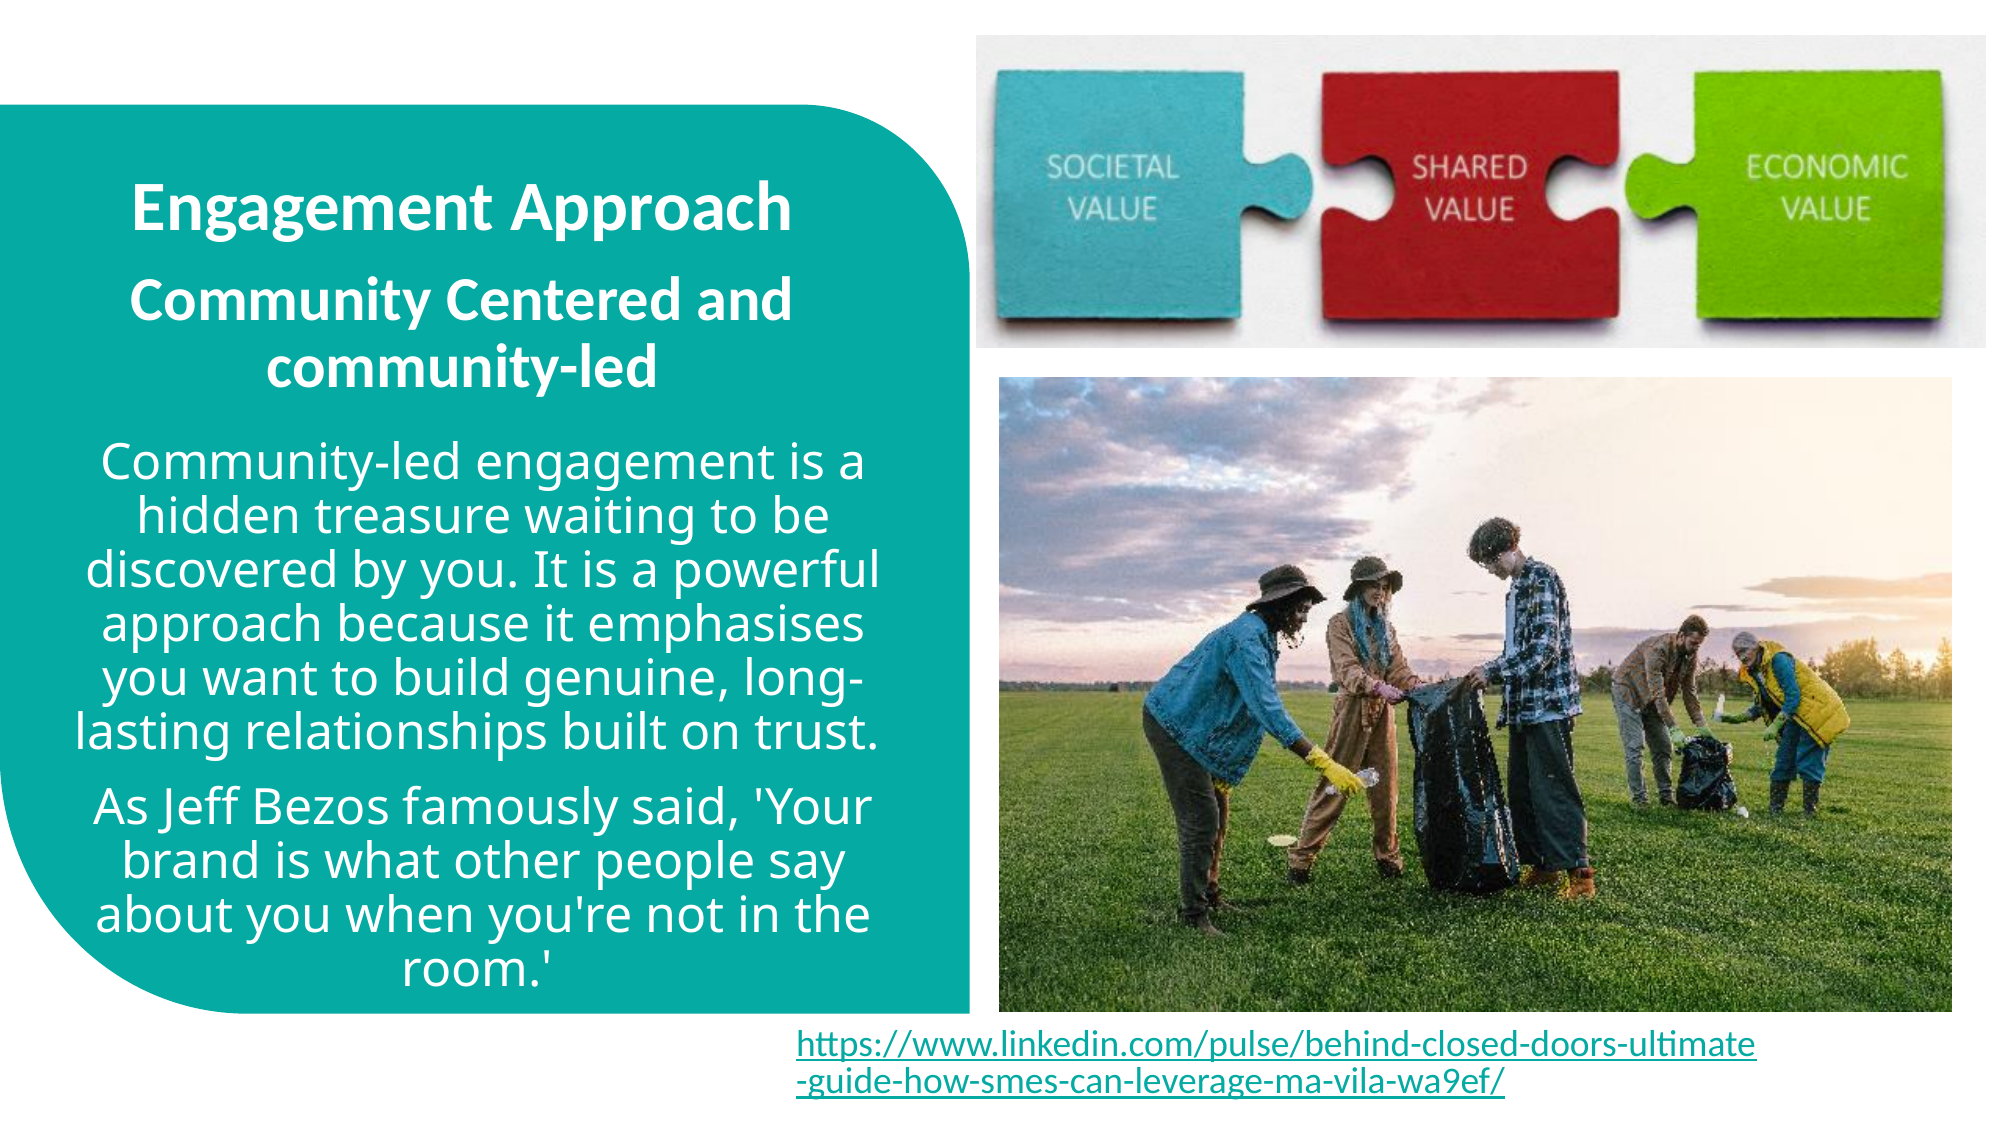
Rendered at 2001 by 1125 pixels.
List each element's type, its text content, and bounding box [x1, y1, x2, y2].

text_box https://www.linkedin.com/pulse/behind-closed-doors-ultimate-guide-how-smes-can-leverage-ma-vila-wa9ef/ [781, 1011, 1782, 1117]
picture [976, 35, 1986, 348]
list Engagement Approach Community Centered and community-led [48, 113, 878, 546]
list Community-led engagement is a hidden treasure waiting to be discovered by you. It is a powerful approach because it emphasises you want to build genuine, long-lasting relationships built on trust. As Jeff Bezos famously said, 'Your brand is what other people say about you when you're not in the room.' Harvard Business Review [55, 428, 912, 611]
picture [999, 377, 1952, 1012]
